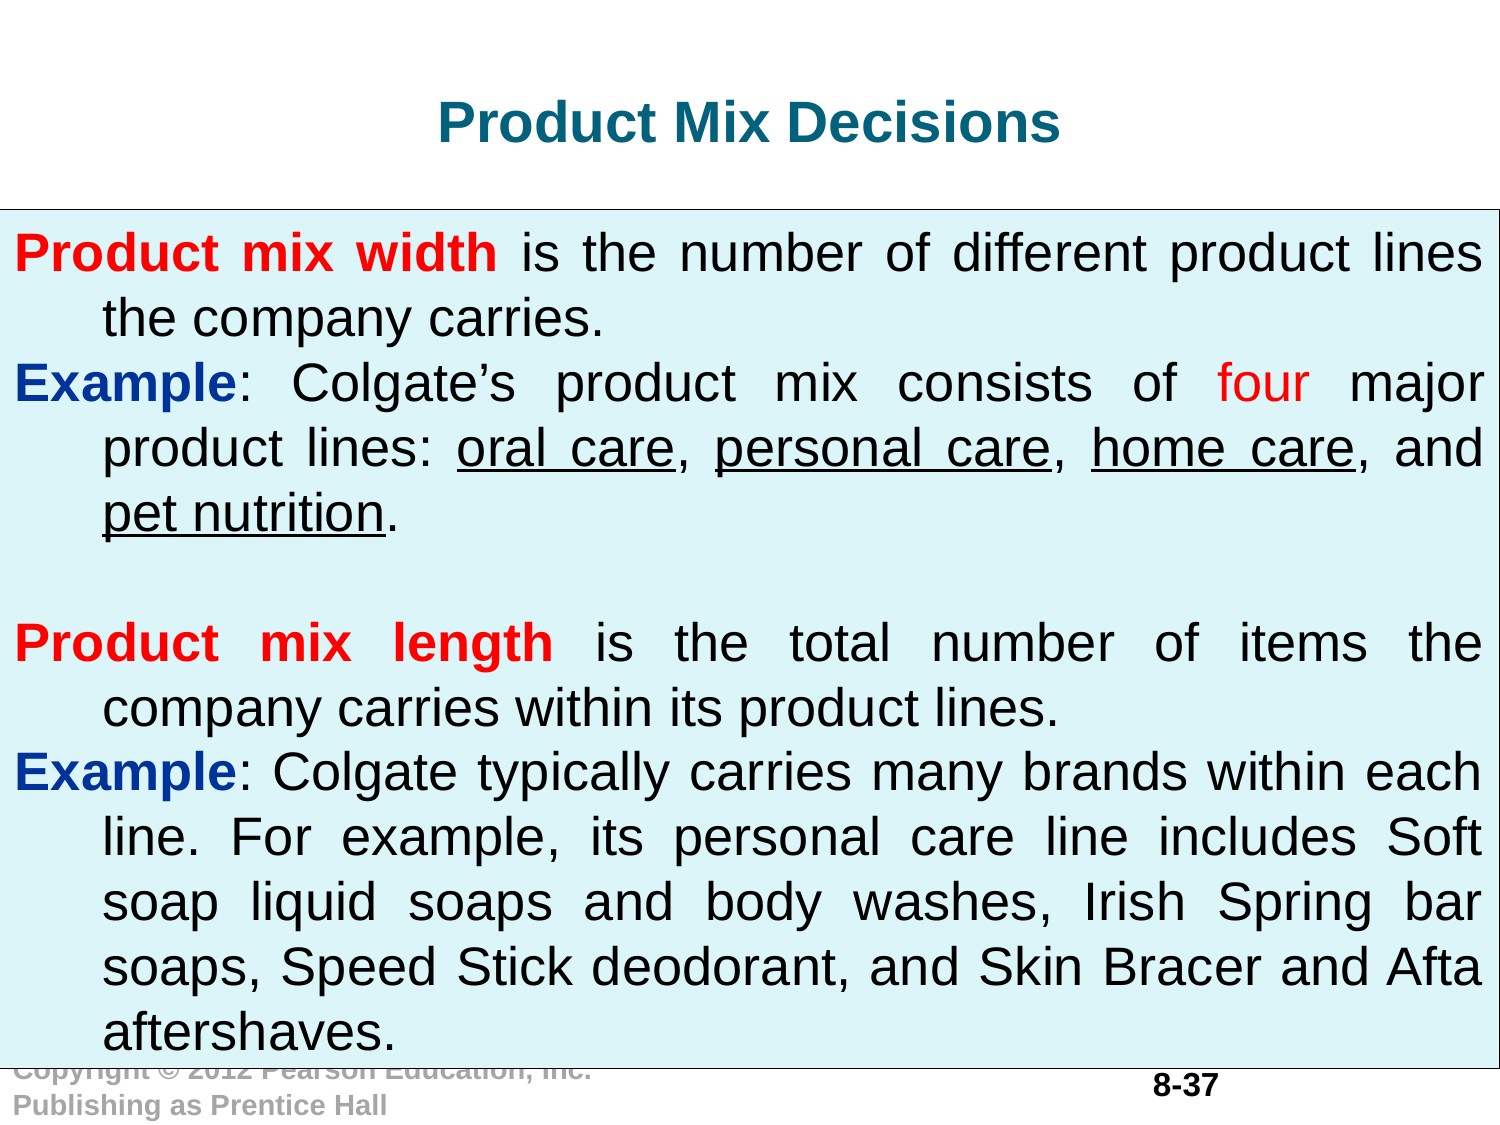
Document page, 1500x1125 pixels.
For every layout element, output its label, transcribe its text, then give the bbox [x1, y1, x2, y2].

text_box Product Mix Decisions [162, 74, 1338, 163]
text_box Product mix width is the number of different product lines the company carries. Example: Colgate’s product mix consists of four major product lines: oral care, personal care, home care, and pet nutrition. Product mix length is the total number of items the company carries within its product lines. Example: Colgate typically carries many brands within each line. For example, its personal care line includes Soft soap liquid soaps and body washes, Irish Spring bar soaps, Speed Stick deodorant, and Skin Bracer and Afta aftershaves. [0, 209, 1500, 1069]
